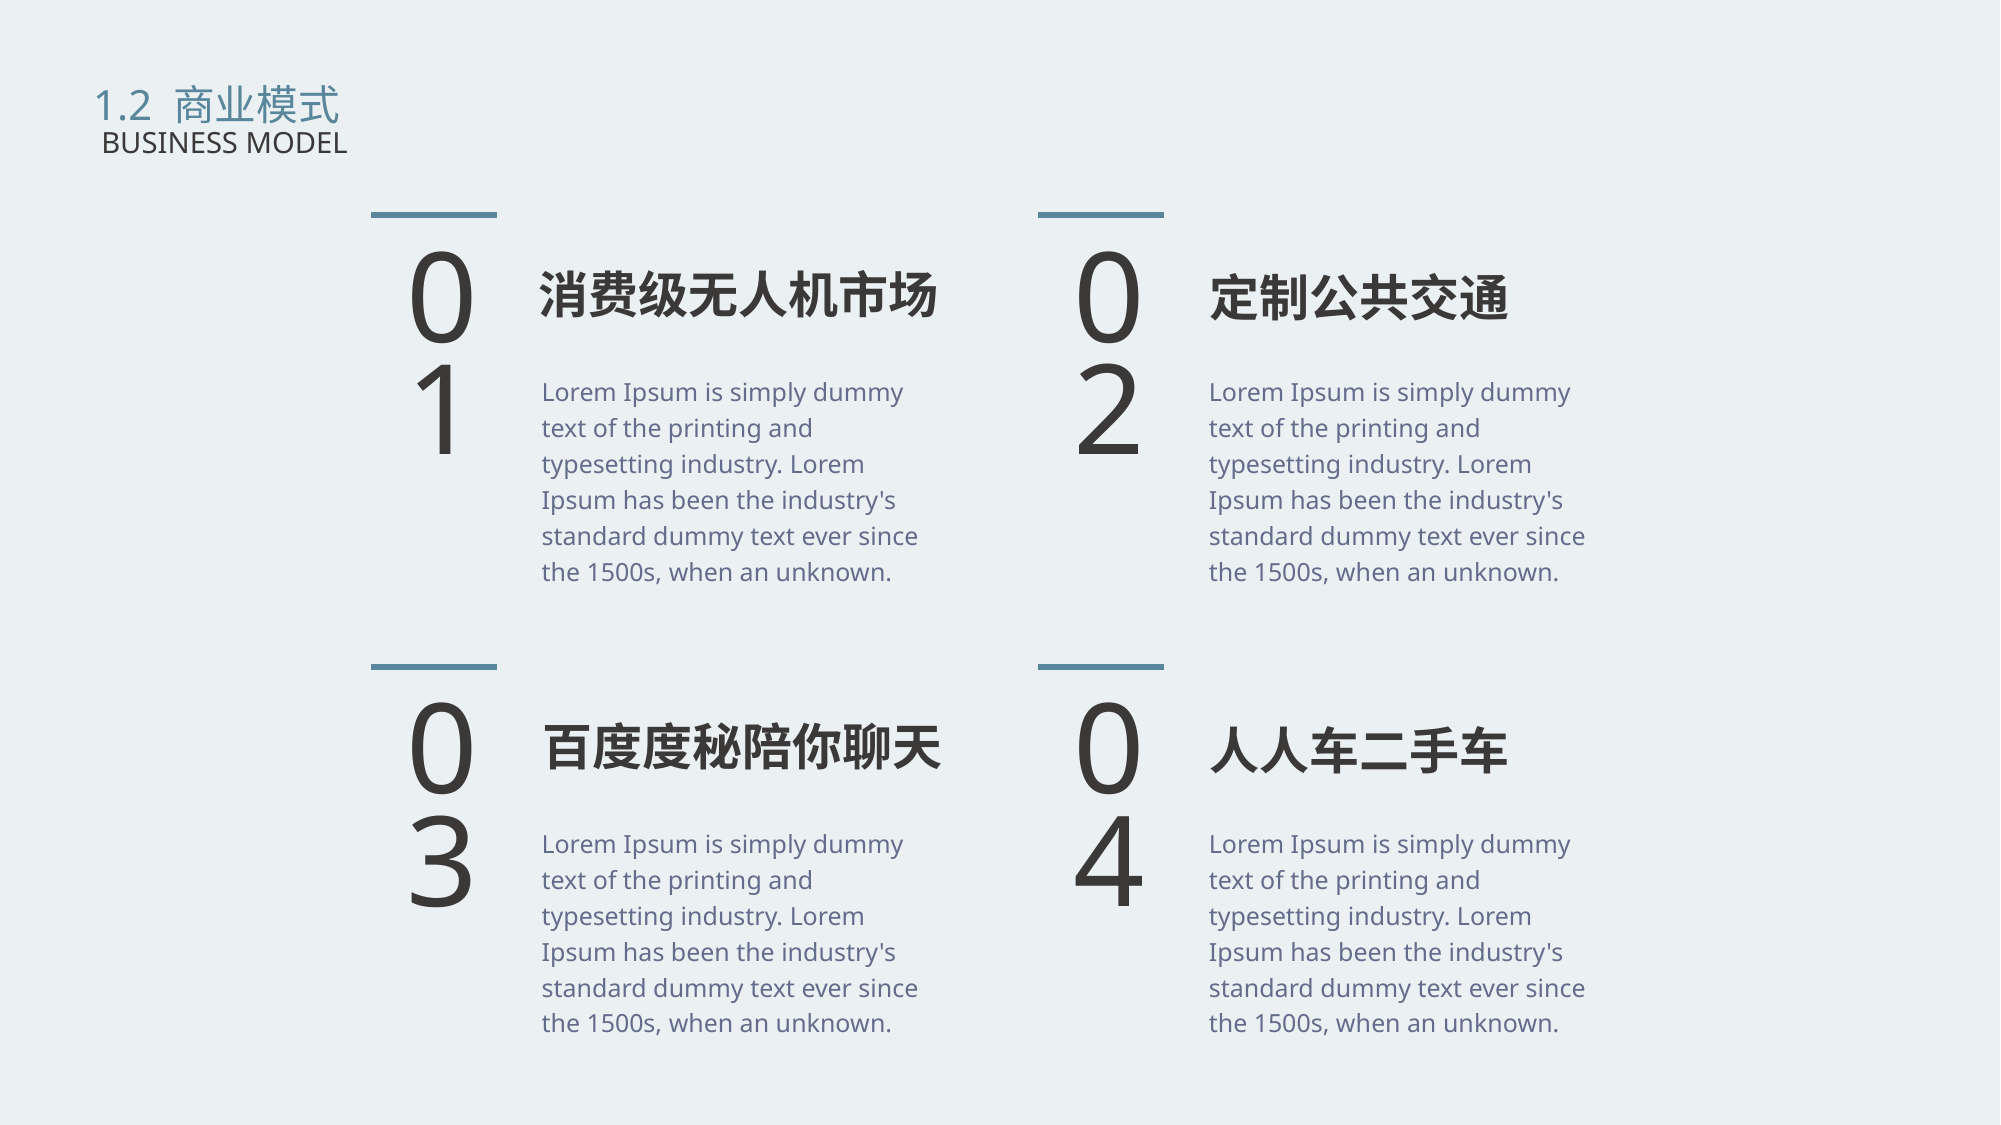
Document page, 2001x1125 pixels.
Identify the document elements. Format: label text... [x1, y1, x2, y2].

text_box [1038, 663, 1654, 1064]
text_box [1038, 211, 1654, 612]
text_box 1.2 商业模式 [93, 53, 341, 137]
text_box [370, 211, 987, 612]
text_box BUSINESS MODEL [101, 111, 392, 167]
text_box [370, 663, 987, 1064]
